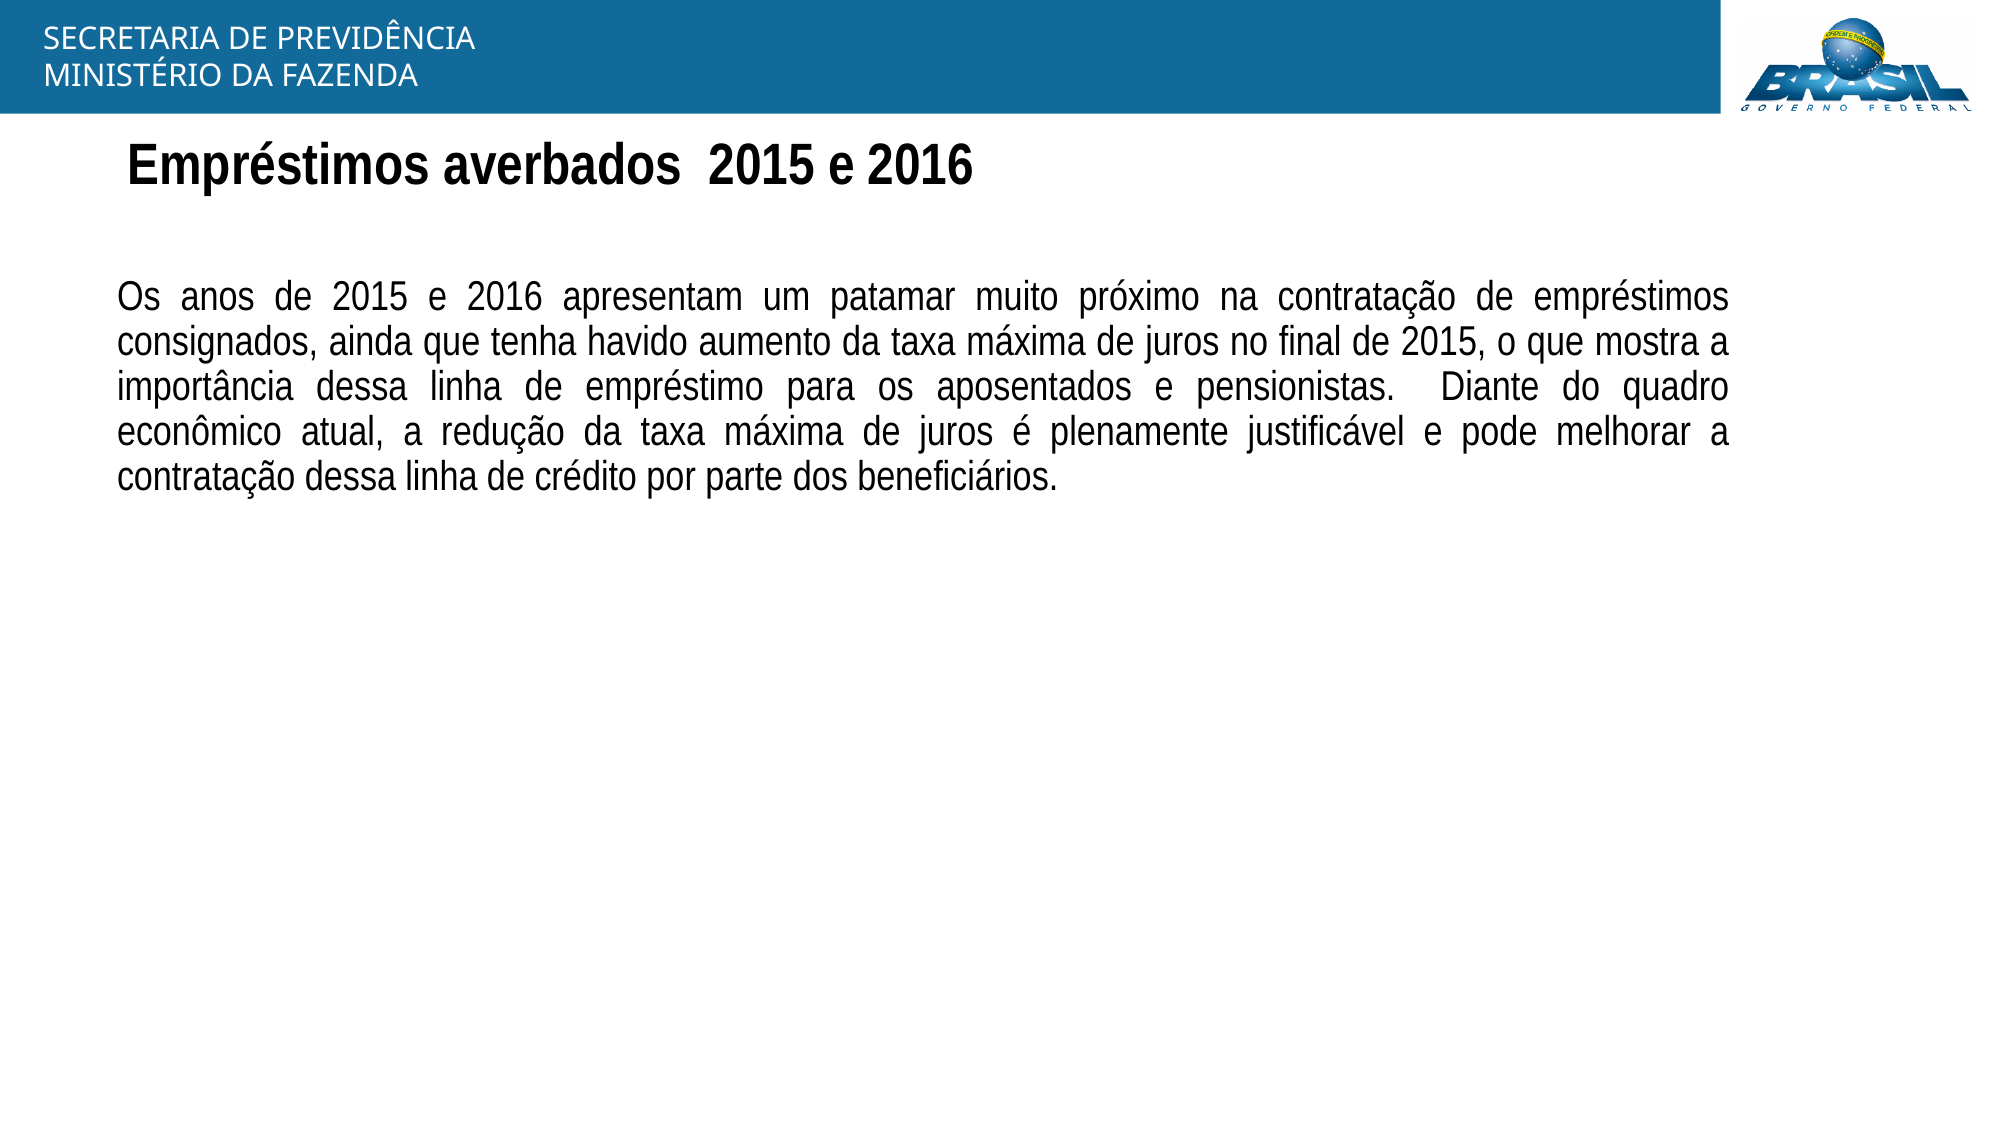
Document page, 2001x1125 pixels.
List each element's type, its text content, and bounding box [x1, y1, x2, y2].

text_box Empréstimos averbados 2015 e 2016 [101, 125, 1000, 197]
picture [1741, 18, 1972, 111]
text_box Os anos de 2015 e 2016 apresentam um patamar muito próximo na contratação de empréstimos consignados, ainda que tenha havido aumento da taxa máxima de juros no final de 2015, o que mostra a importância dessa linha de empréstimo para os aposentados e pensionistas. Diante do quadro econômico atual, a redução da taxa máxima de juros é plenamente justificável e pode melhorar a contratação dessa linha de crédito por parte dos beneficiários. [102, 267, 1745, 516]
